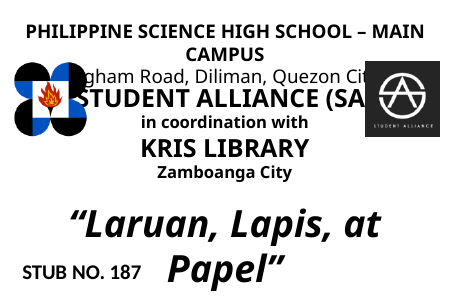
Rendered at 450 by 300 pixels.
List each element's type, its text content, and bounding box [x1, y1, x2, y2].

text_box “Laruan, Lapis, at Papel” [0, 192, 450, 298]
picture [364, 60, 441, 137]
text_box PHILIPPINE SCIENCE HIGH SCHOOL – MAIN CAMPUS Agham Road, Diliman, Quezon City [0, 12, 450, 74]
picture [12, 60, 88, 137]
text_box STUB NO. 187 [7, 251, 213, 292]
text_box STUDENT ALLIANCE (SA) in coordination with KRIS LIBRARY Zamboanga City [0, 74, 450, 190]
